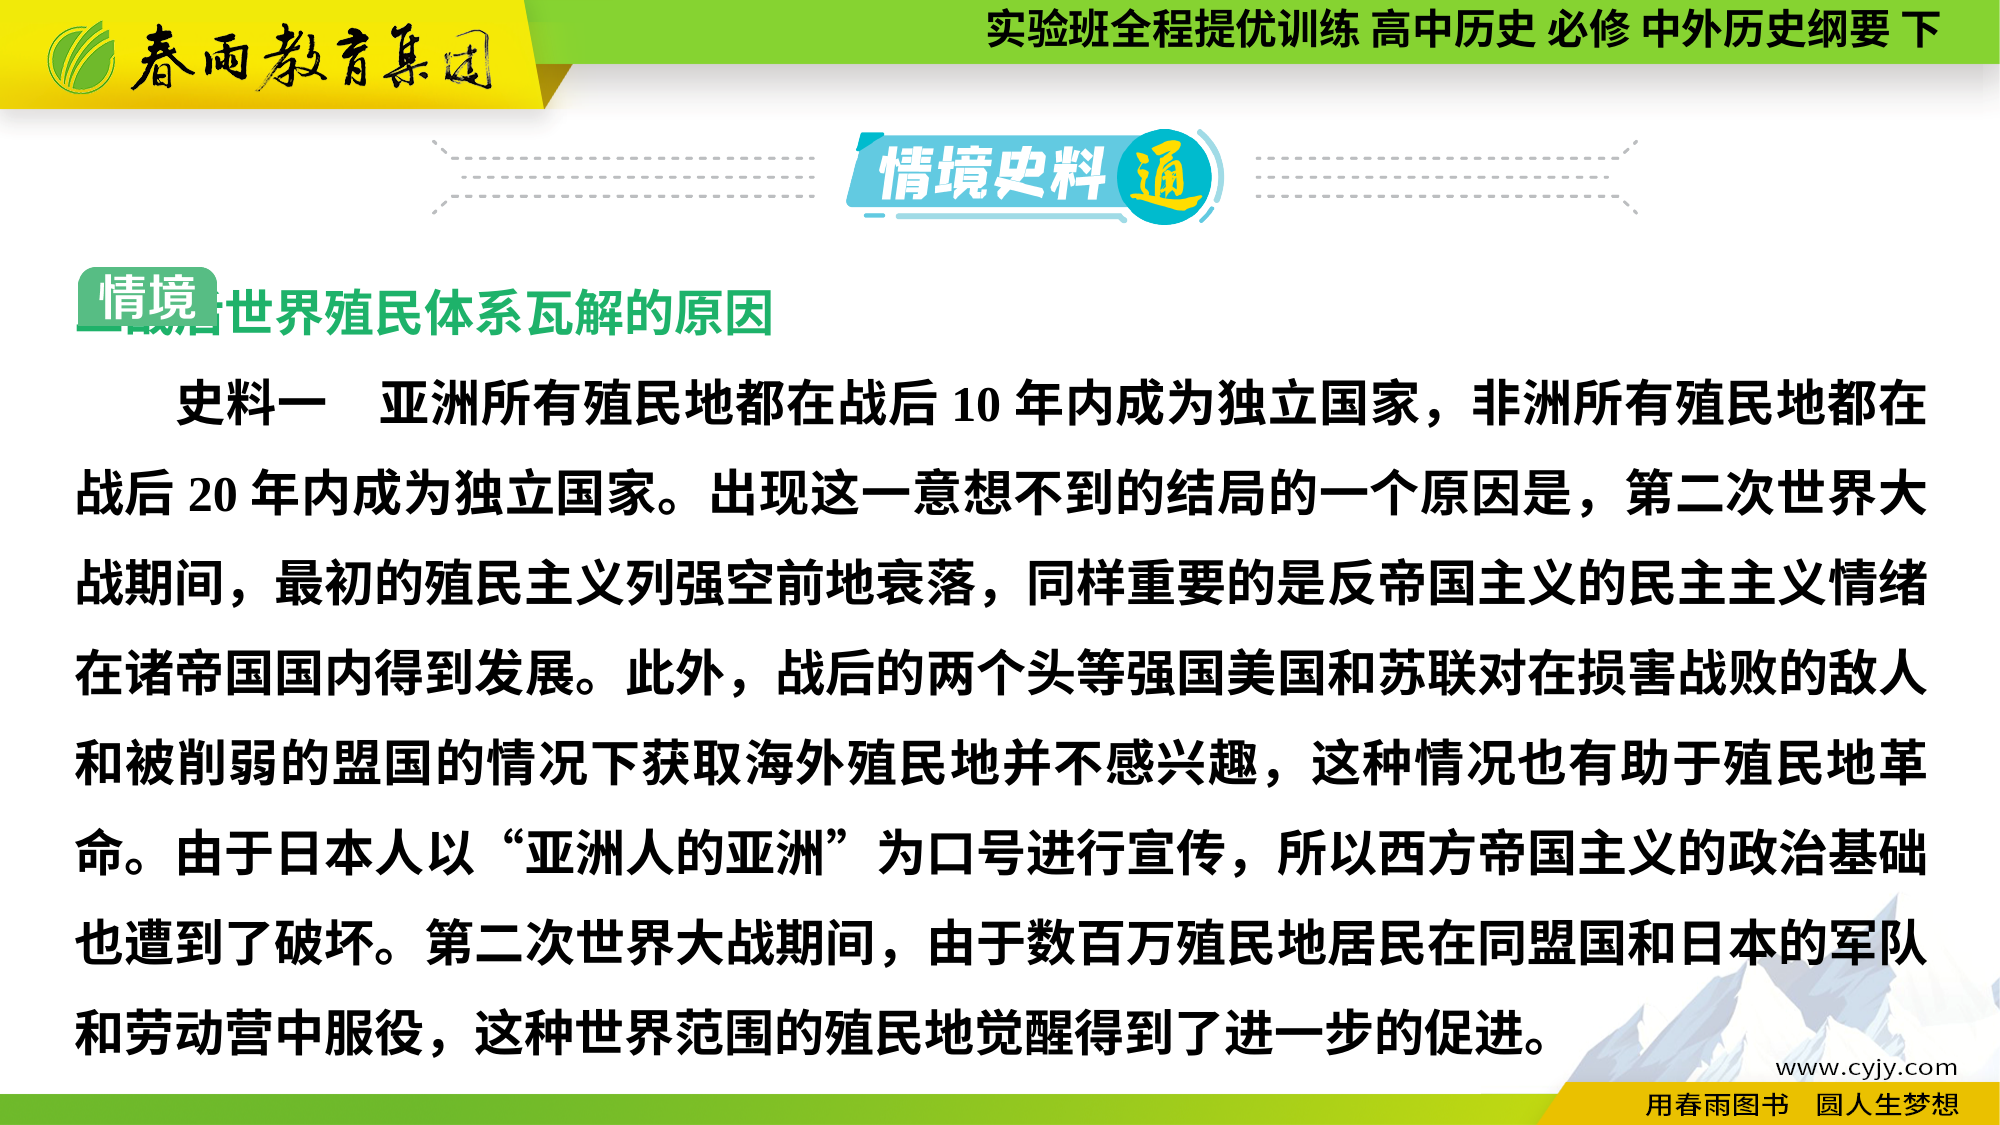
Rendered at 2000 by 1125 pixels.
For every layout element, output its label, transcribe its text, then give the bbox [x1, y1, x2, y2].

list 二战后世界殖民体系瓦解的原因 史料一 亚洲所有殖民地都在战后10年内成为独立国家，非洲所有殖民地都在战后20年内成为独立国家。出现这一意想不到的结局的一个原因是，第二次世界大战期间，最初的殖民主义列强空前地衰落，同样重要的是反帝国主义的民主主义情绪在诸帝国国内得到发展。此外，战后的两个头等强国美国和苏联对在损害战败的敌人和被削弱的盟国的情况下获取海外殖民地并不感兴趣，这种情况也有助于殖民地革命。由于日本人以“亚洲人的亚洲”为口号进行宣传，所以西方帝国主义的政治基础也遭到了破坏。第二次世界大战期间，由于数百万殖民地居民在同盟国和日本的军队和劳动营中服役，这种世界范围的殖民地觉醒得到了进一步的促进。 [59, 243, 1944, 1066]
picture [0, 0, 2000, 1125]
